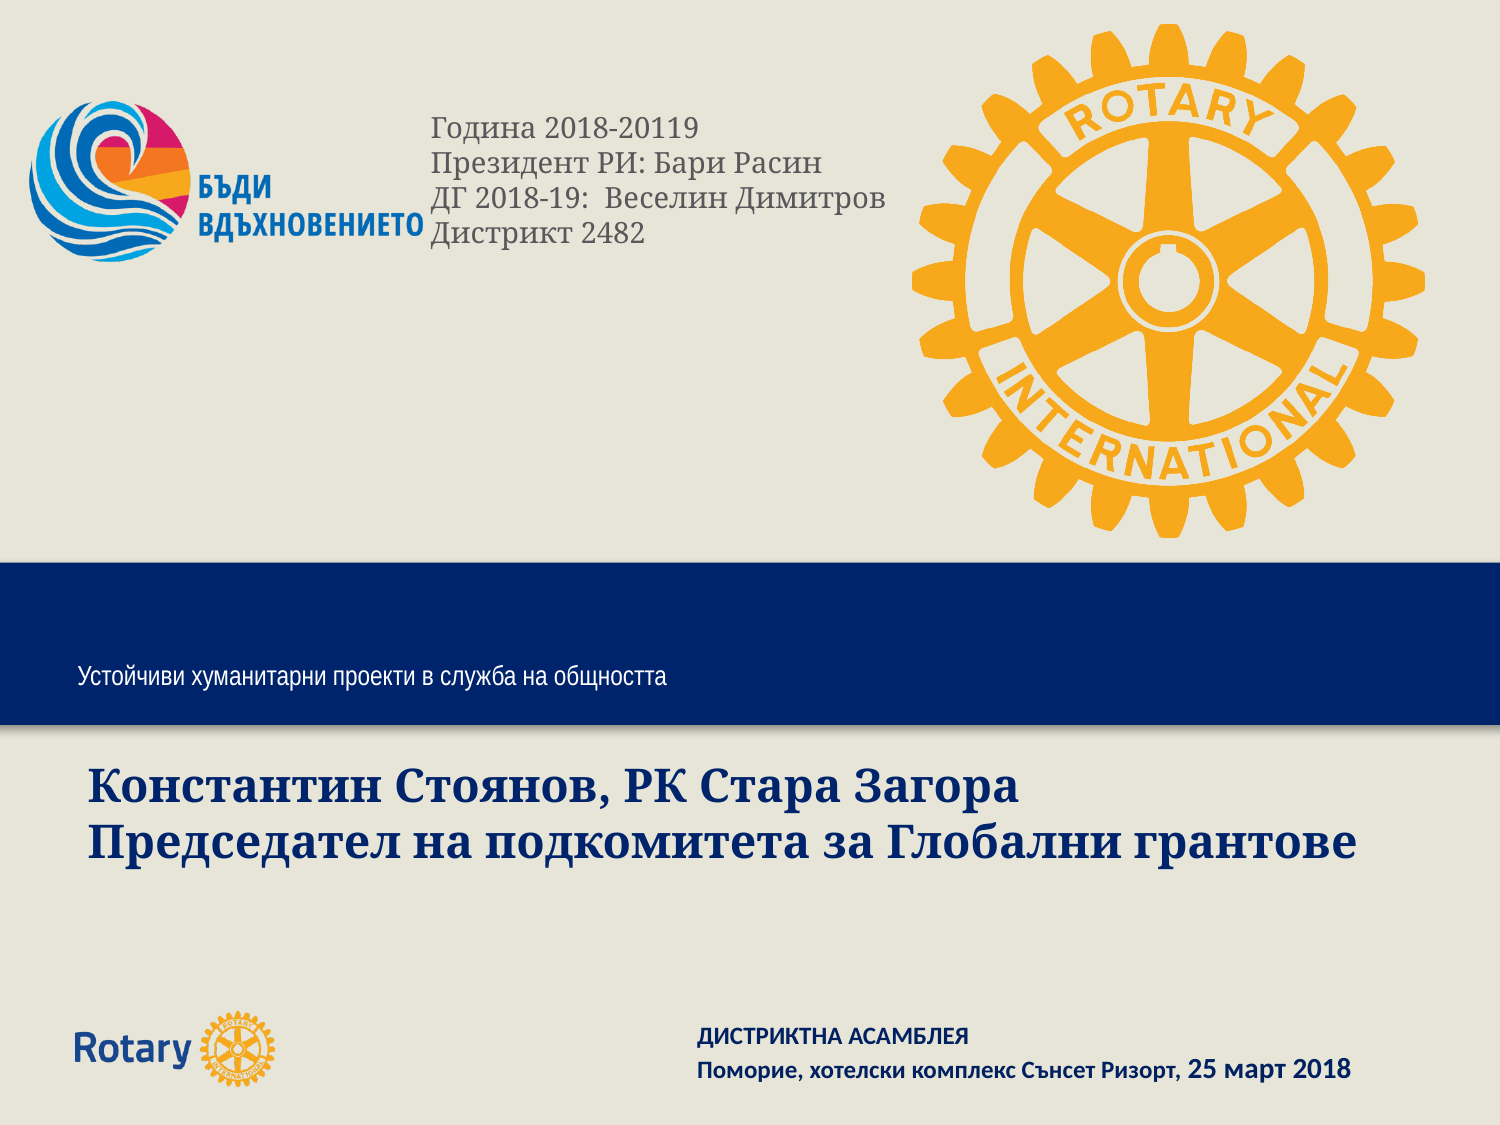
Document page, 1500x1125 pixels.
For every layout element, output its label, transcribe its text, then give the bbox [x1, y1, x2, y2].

subtitle Константин Стоянов, РК Стара Загора Председател на подкомитета за Глобални грантове [87, 756, 1425, 913]
picture [29, 101, 423, 262]
picture [75, 1011, 275, 1087]
picture [912, 24, 1425, 538]
title Устойчиви хуманитарни проекти в служба на общността [0, 562, 1500, 725]
